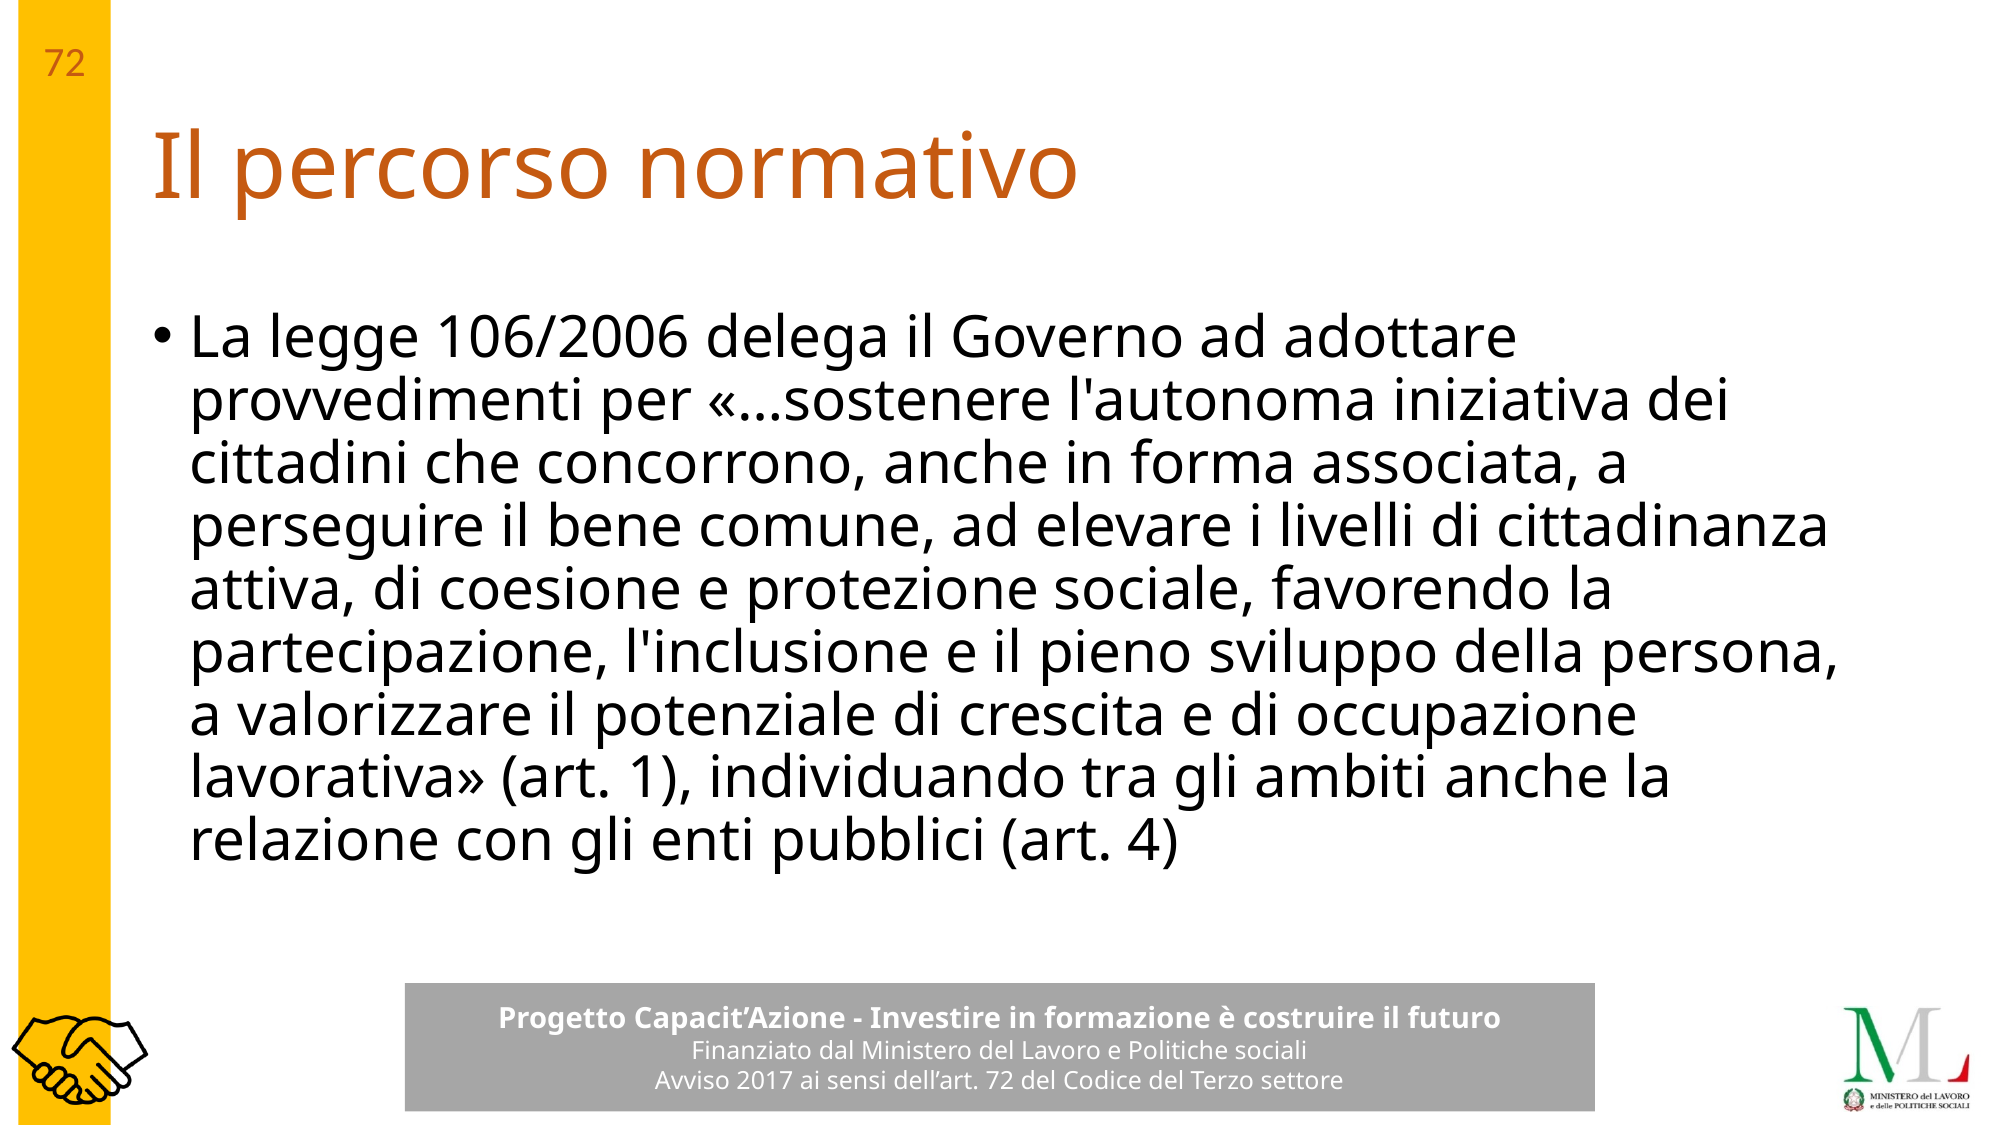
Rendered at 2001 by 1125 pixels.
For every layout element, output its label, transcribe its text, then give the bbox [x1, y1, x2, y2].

picture [1826, 1006, 1987, 1112]
slide_number 72 [1911, 1057, 1995, 1118]
title Il percorso normativo [137, 59, 1863, 278]
list La legge 106/2006 delega il Governo ad adottare provvedimenti per «…sostenere l'autonoma iniziativa dei cittadini che concorrono, anche in forma associata, a perseguire il bene comune, ad elevare i livelli di cittadinanza attiva, di coesione e protezione sociale, favorendo la partecipazione, l'inclusione e il pieno sviluppo della persona, a valorizzare il potenziale di crescita e di occupazione lavorativa» (art. 1), individuando tra gli ambiti anche la relazione con gli enti pubblici (art. 4) [137, 299, 1863, 1014]
picture [10, 1009, 149, 1109]
